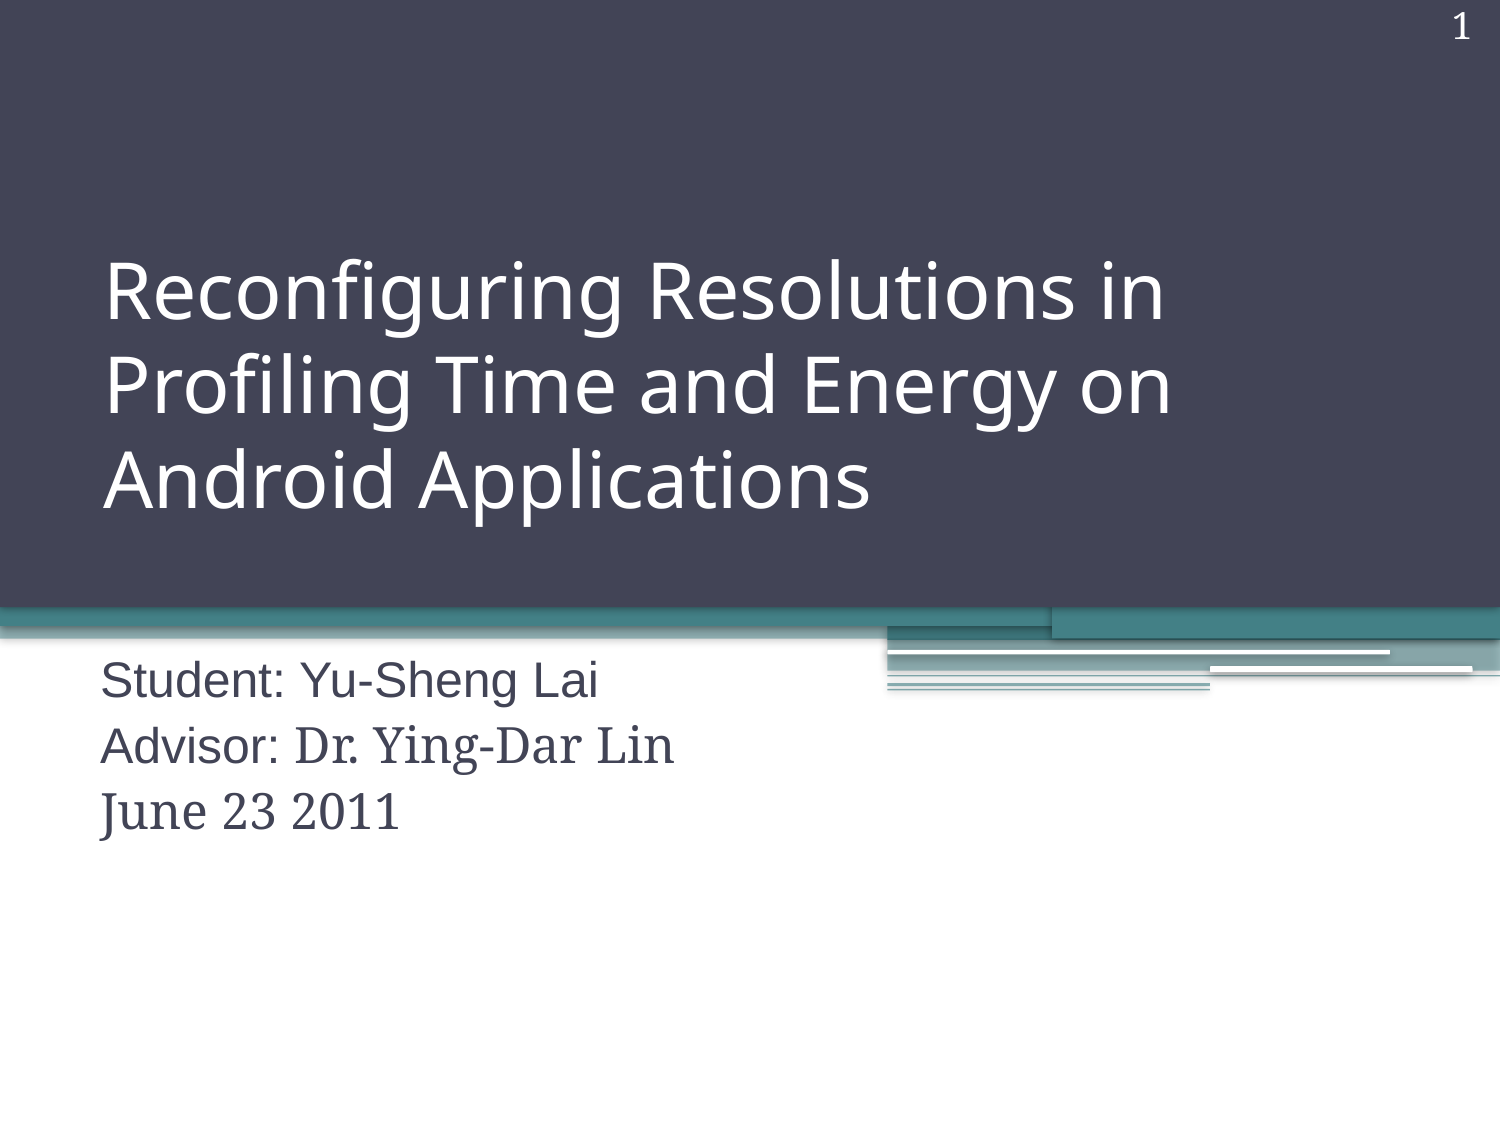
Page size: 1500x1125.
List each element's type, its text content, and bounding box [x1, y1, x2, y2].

title Reconfiguring Resolutions in Profiling Time and Energy on Android Applications [88, 231, 1377, 532]
subtitle Student: Yu-Sheng Lai Advisor: Dr. Ying-Dar Lin June 23 2011 [75, 639, 888, 928]
slide_number 1 [1364, 0, 1488, 61]
